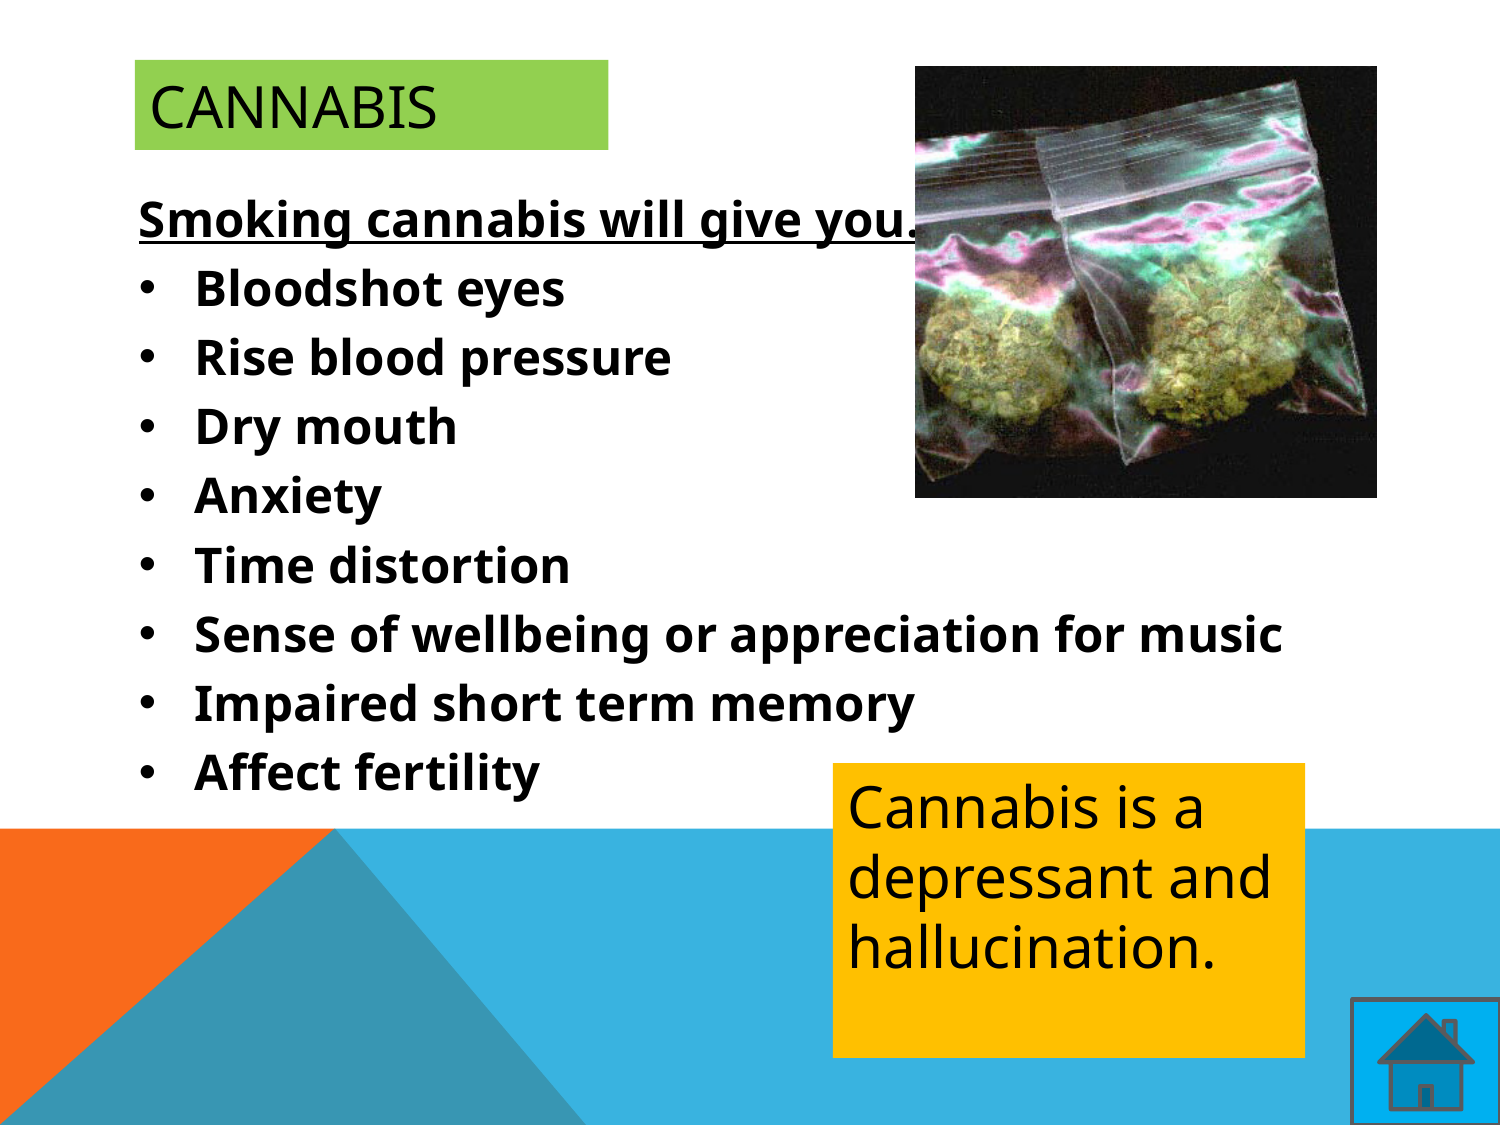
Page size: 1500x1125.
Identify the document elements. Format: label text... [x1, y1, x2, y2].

text_box [1350, 997, 1500, 1125]
title Cannabis [134, 59, 609, 150]
picture [915, 66, 1377, 498]
list Smoking cannabis will give you. Bloodshot eyes Rise blood pressure Dry mouth Anxiety Time distortion Sense of wellbeing or appreciation for music Impaired short term memory Affect fertility [123, 180, 1369, 811]
text_box Cannabis is a depressant and hallucination. [832, 763, 1306, 1058]
